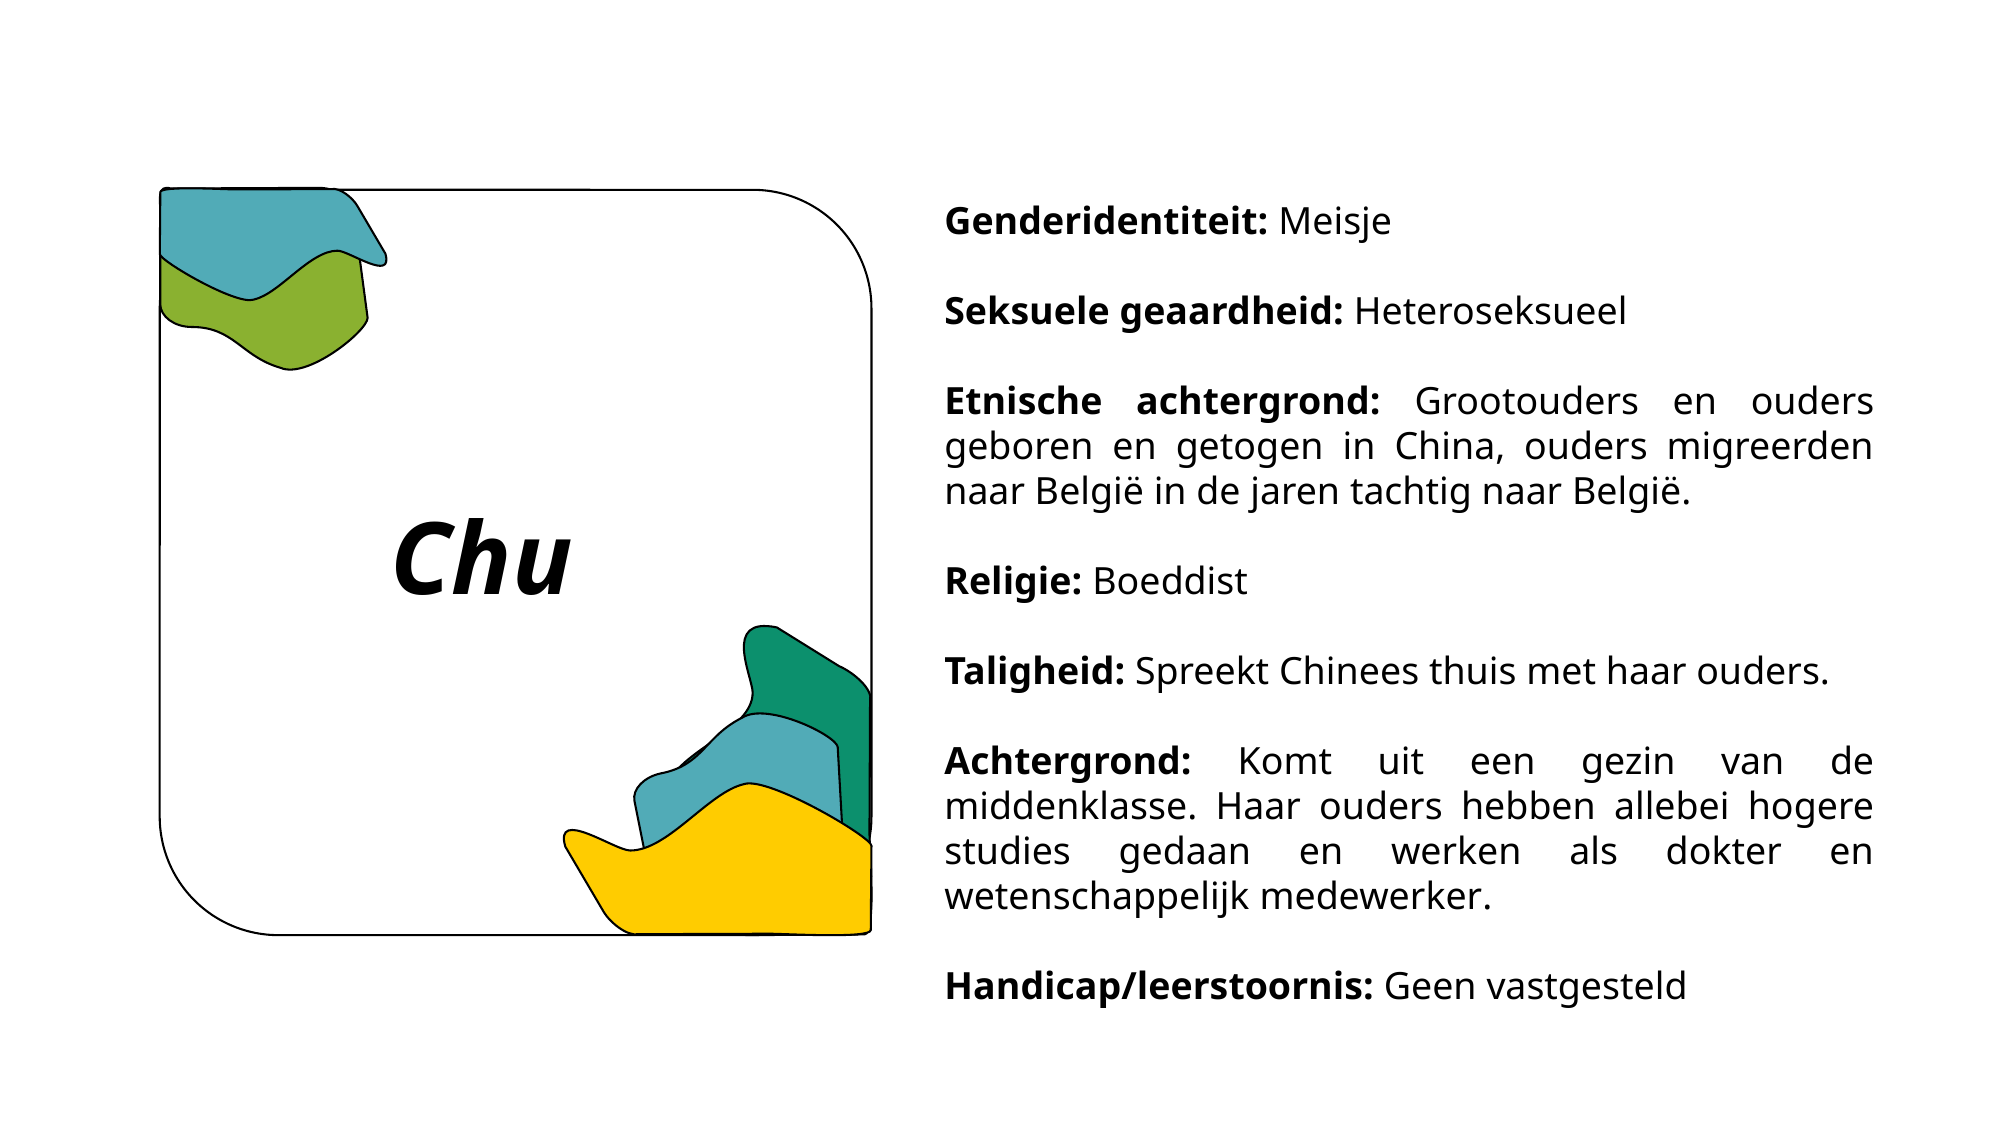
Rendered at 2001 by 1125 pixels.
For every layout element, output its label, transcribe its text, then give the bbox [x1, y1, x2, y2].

text_box [633, 712, 843, 847]
text_box Chu [375, 487, 769, 623]
text_box [158, 187, 388, 302]
text_box [158, 188, 873, 937]
text_box [562, 782, 873, 937]
text_box [740, 624, 872, 841]
text_box Genderidentiteit: Meisje Seksuele geaardheid: Heteroseksueel Etnische achtergrond: Grootouders en ouders geboren en getogen in China, ouders migreerden naar België in de jaren tachtig naar België. Religie: Boeddist Taligheid: Spreekt Chinees thuis met haar ouders. Achtergrond: Komt uit een gezin van de middenklasse. Haar ouders hebben allebei hogere studies gedaan en werken als dokter en wetenschappelijk medewerker. Handicap/leerstoornis: Geen vastgesteld [929, 189, 1890, 1060]
text_box [159, 252, 369, 371]
